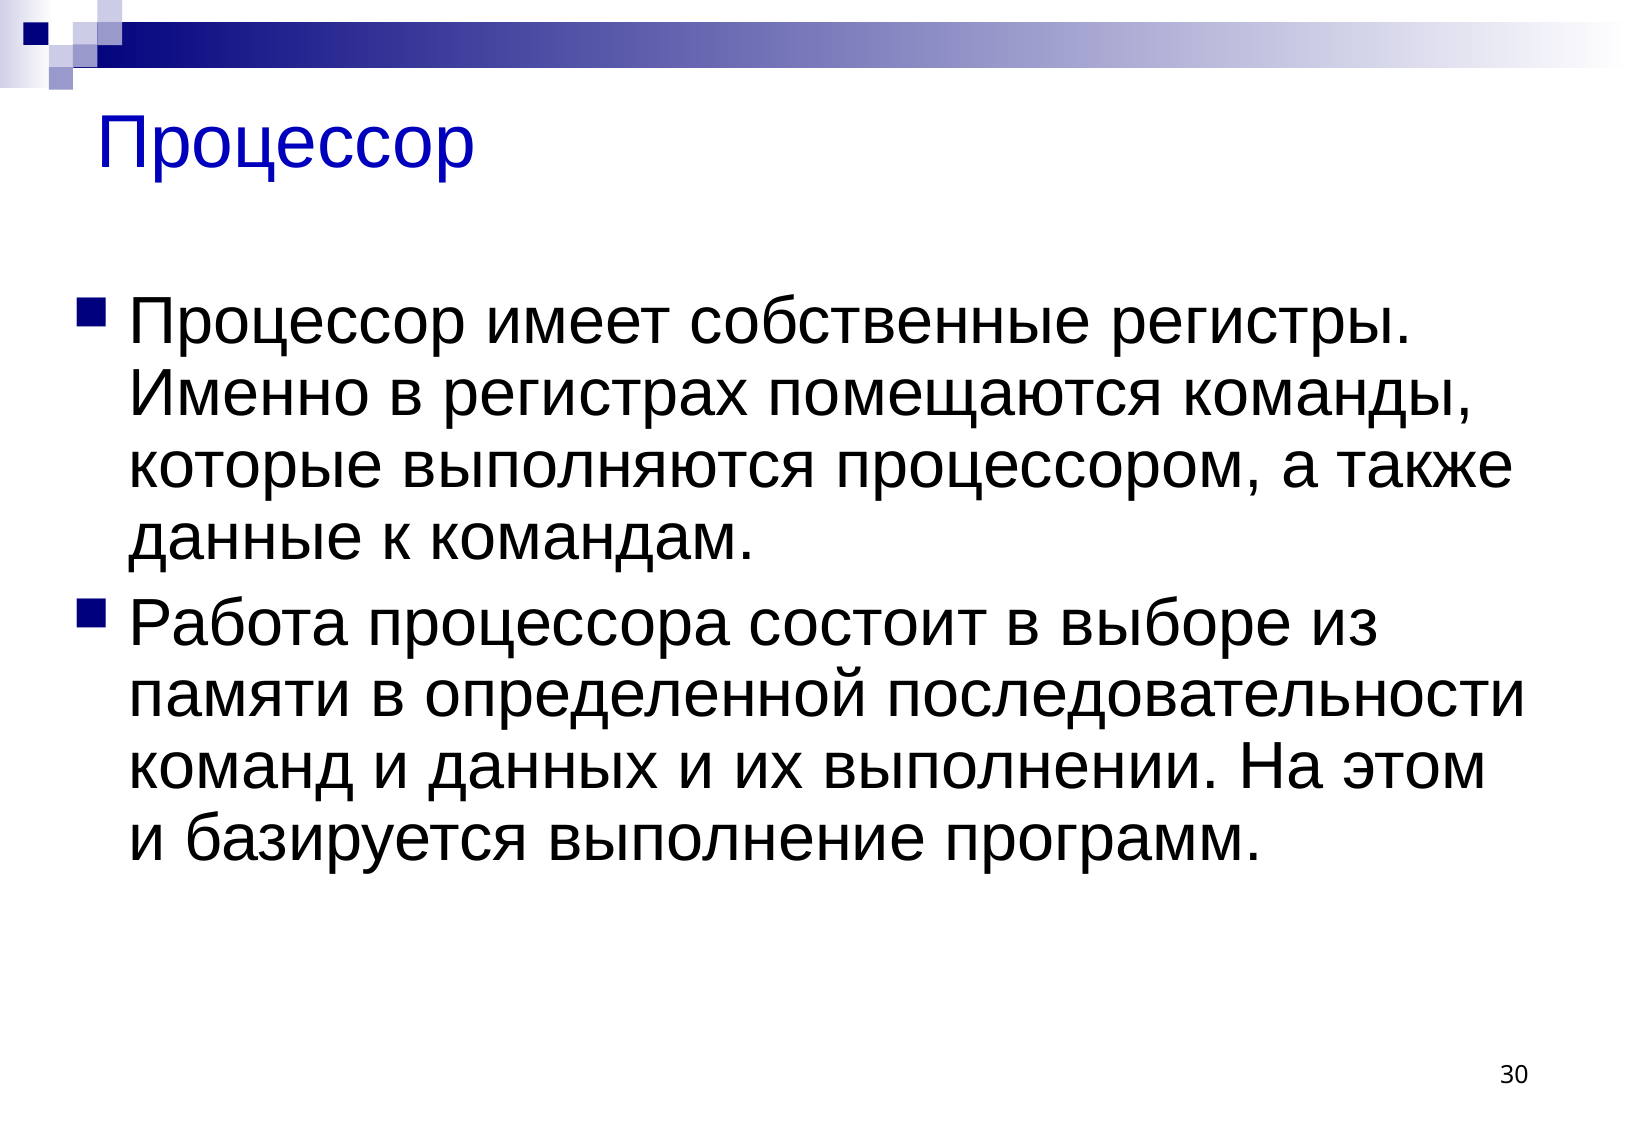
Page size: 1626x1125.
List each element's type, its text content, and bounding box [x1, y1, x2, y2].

list Процессор имеет собственные регистры. Именно в регистрах помещаются команды, которые выполняются процессором, а также данные к командам. Работа процессора состоит в выборе из памяти в определенной последовательности команд и данных и их выполнении. На этом и базируется выполнение программ. [57, 278, 1555, 1047]
title Процессор [81, 101, 1544, 173]
slide_number 30 [1164, 1047, 1544, 1100]
